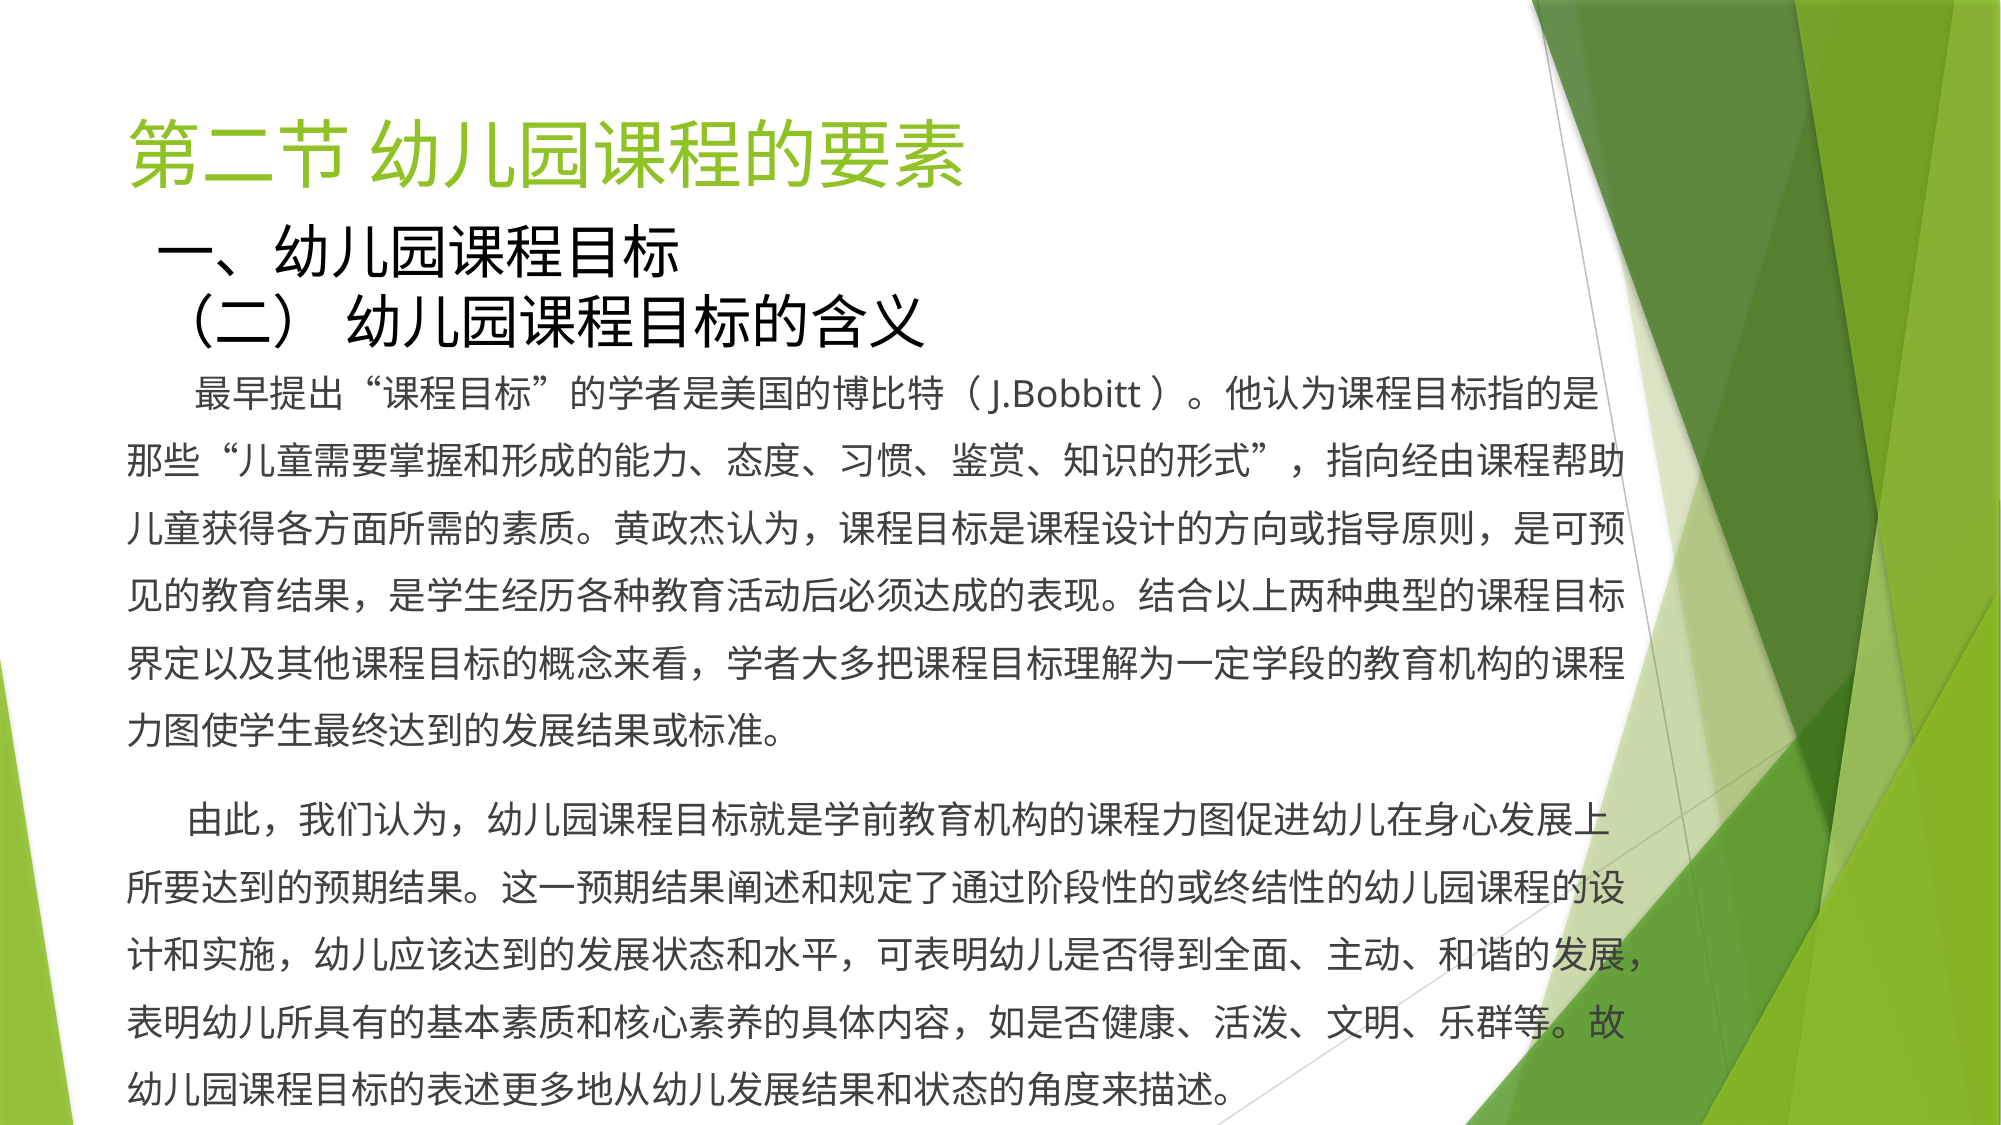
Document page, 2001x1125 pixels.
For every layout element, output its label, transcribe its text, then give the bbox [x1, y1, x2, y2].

title 第二节 幼儿园课程的要素 [111, 99, 1522, 317]
text_box 一、幼儿园课程目标 （二） 幼儿园课程目标的含义 [141, 208, 1451, 340]
list 最早提出“课程目标”的学者是美国的博比特（J.Bobbitt）。他认为课程目标指的是那些“儿童需要掌握和形成的能力、态度、习惯、鉴赏、知识的形式”，指向经由课程帮助儿童获得各方面所需的素质。黄政杰认为，课程目标是课程设计的方向或指导原则，是可预见的教育结果，是学生经历各种教育活动后必须达成的表现。结合以上两种典型的课程目标界定以及其他课程目标的概念来看，学者大多把课程目标理解为一定学段的教育机构的课程力图使学生最终达到的发展结果或标准。 由此，我们认为，幼儿园课程目标就是学前教育机构的课程力图促进幼儿在身心发展上所要达到的预期结果。这一预期结果阐述和规定了通过阶段性的或终结性的幼儿园课程的设计和实施，幼儿应该达到的发展状态和水平，可表明幼儿是否得到全面、主动、和谐的发展，表明幼儿所具有的基本素质和核心素养的具体内容，如是否健康、活泼、文明、乐群等。故幼儿园课程目标的表述更多地从幼儿发展结果和状态的角度来描述。 [111, 340, 1649, 1125]
